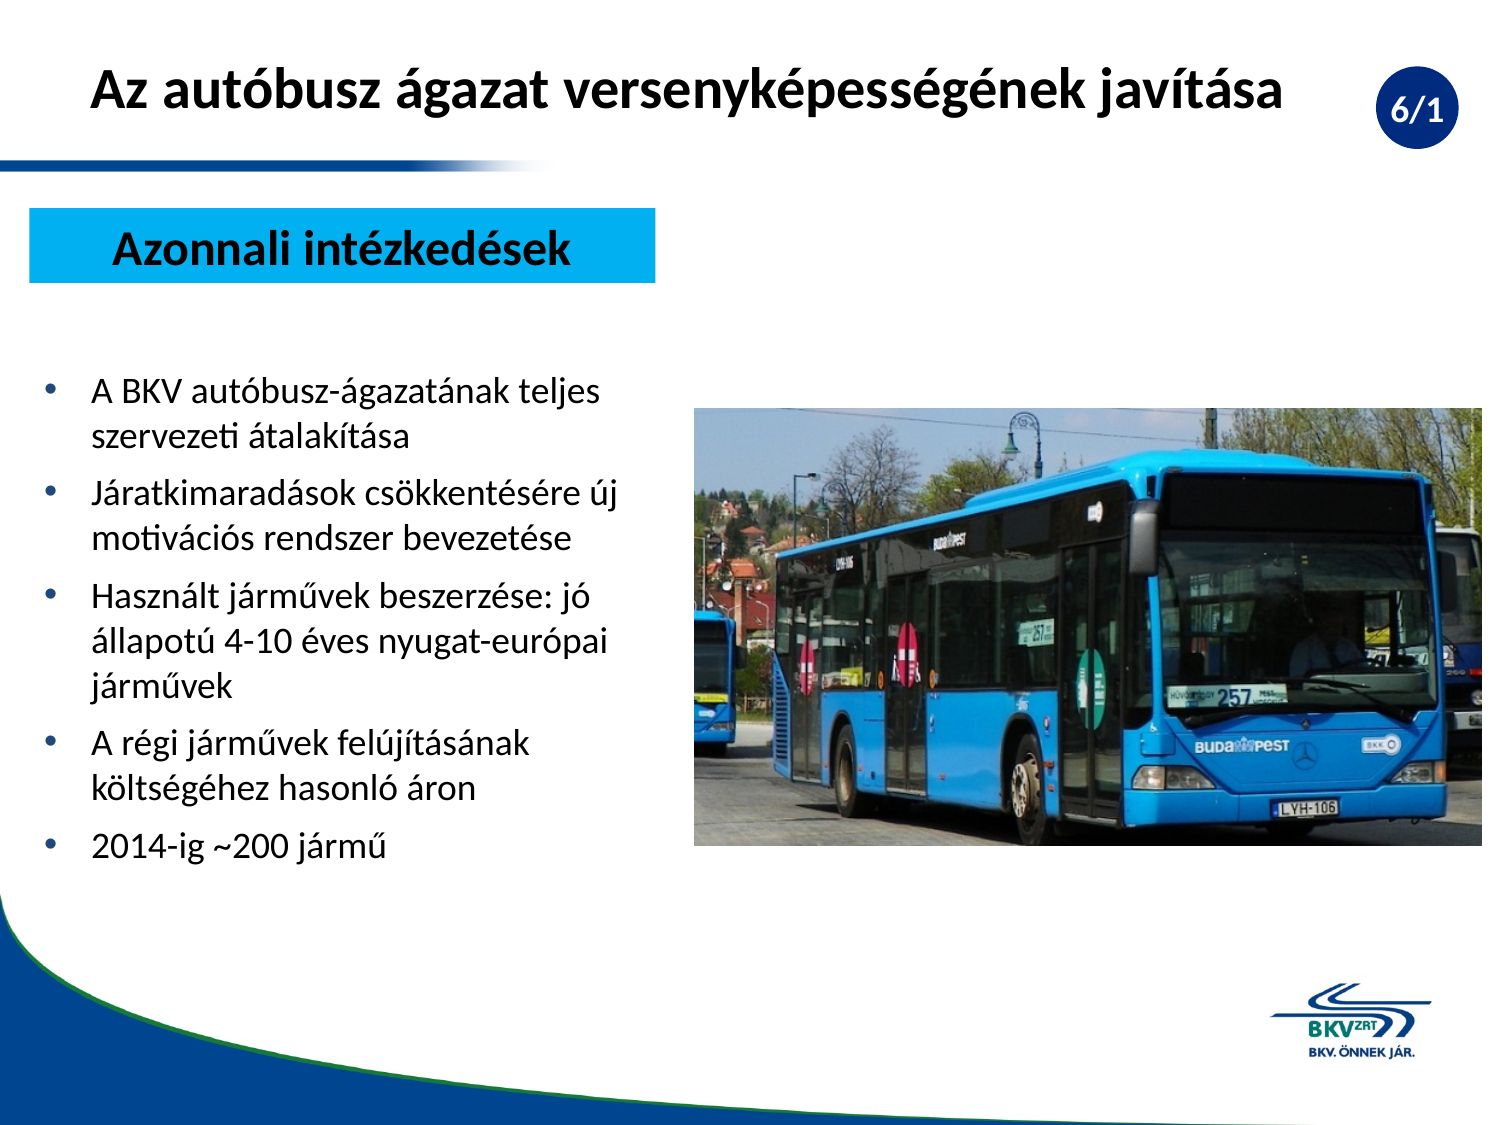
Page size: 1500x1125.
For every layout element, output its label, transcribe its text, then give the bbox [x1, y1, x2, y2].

text_box 6/1 [1373, 64, 1461, 152]
text_box A BKV autóbusz-ágazatának teljes szervezeti átalakítása Járatkimaradások csökkentésére új motivációs rendszer bevezetése Használt járművek beszerzése: jó állapotú 4-10 éves nyugat-európai járművek A régi járművek felújításának költségéhez hasonló áron 2014-ig ~200 jármű [29, 261, 727, 873]
text_box Azonnali intézkedések [29, 208, 656, 283]
picture [694, 408, 1482, 847]
title Az autóbusz ágazat versenyképességének javítása [75, 42, 1426, 246]
picture [0, 137, 75, 197]
picture [0, 893, 1432, 1125]
